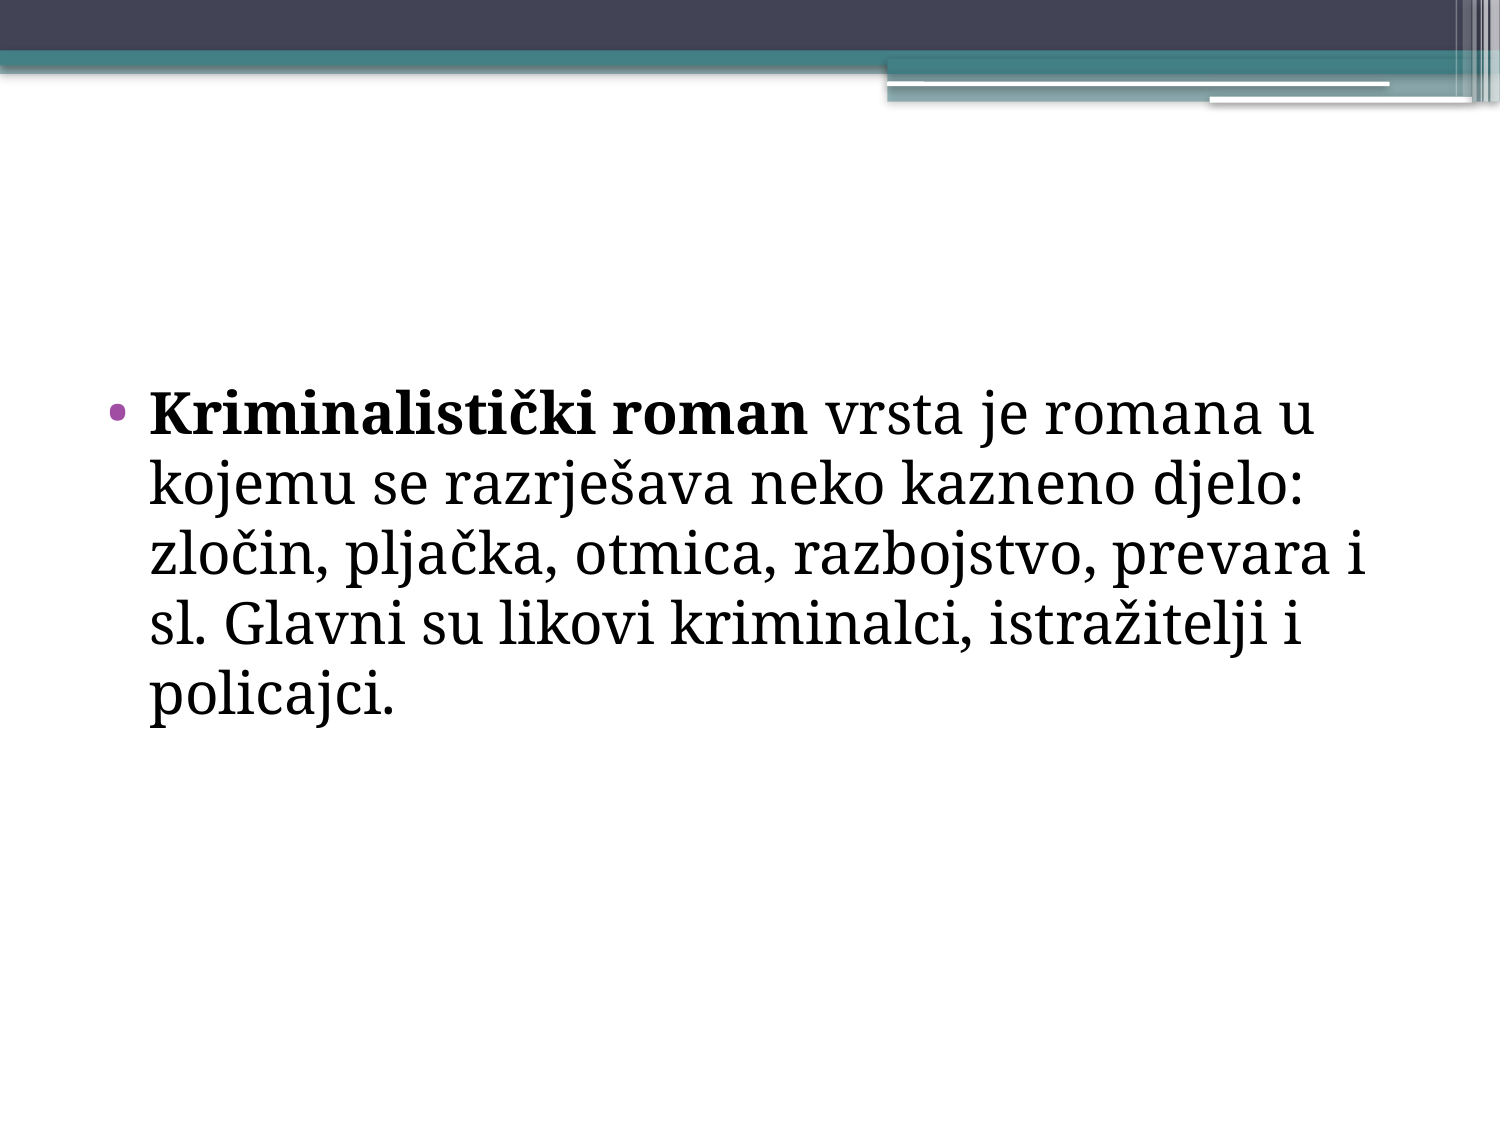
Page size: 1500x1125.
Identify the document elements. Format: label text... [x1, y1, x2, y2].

list Kriminalistički roman vrsta je romana u kojemu se razrješava neko kazneno djelo: zločin, pljačka, otmica, razbojstvo, prevara i sl. Glavni su likovi kriminalci, istražitelji i policajci. [75, 368, 1425, 1079]
